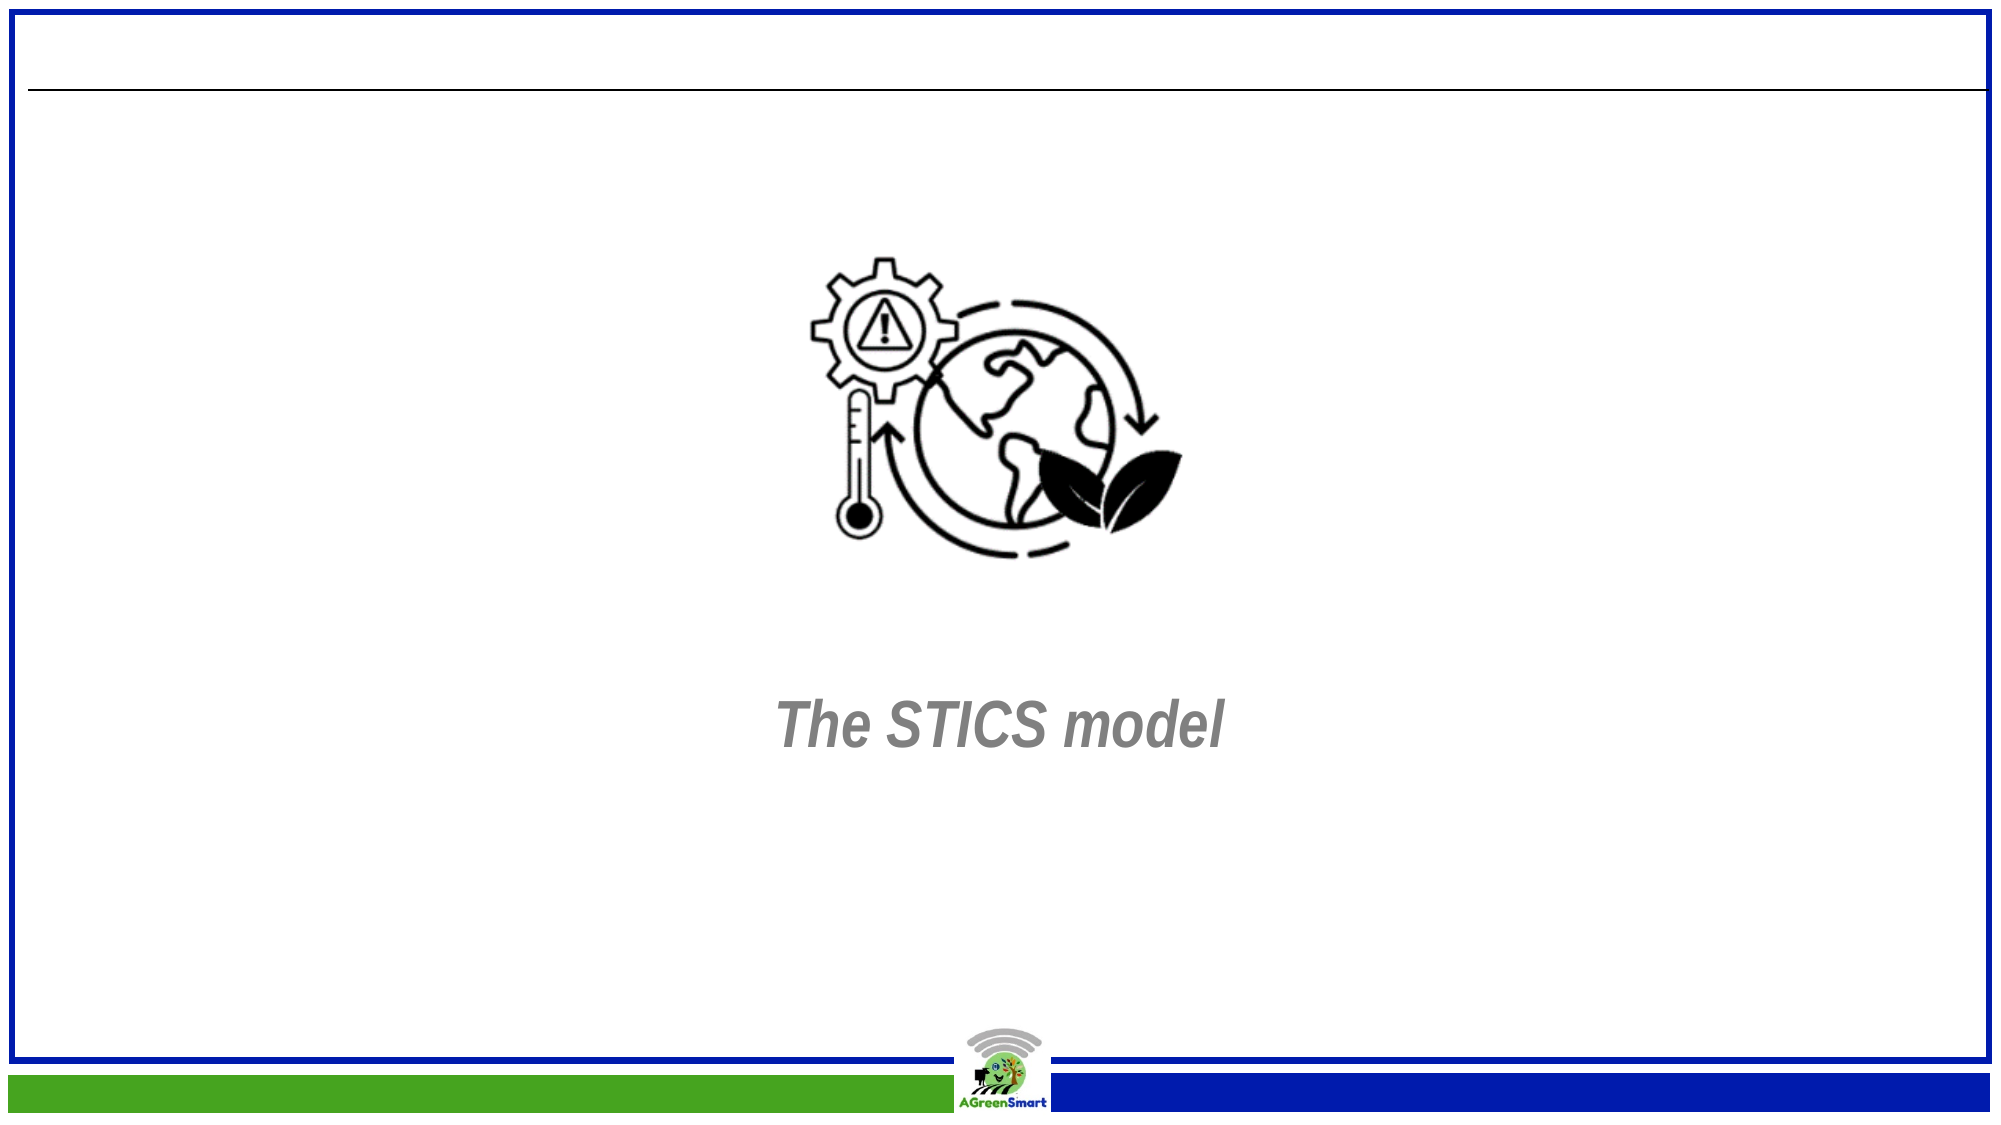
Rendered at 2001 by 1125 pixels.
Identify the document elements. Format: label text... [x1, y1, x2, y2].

picture [804, 243, 1195, 601]
text_box The STICS model [759, 673, 1241, 768]
picture [954, 1019, 1051, 1116]
